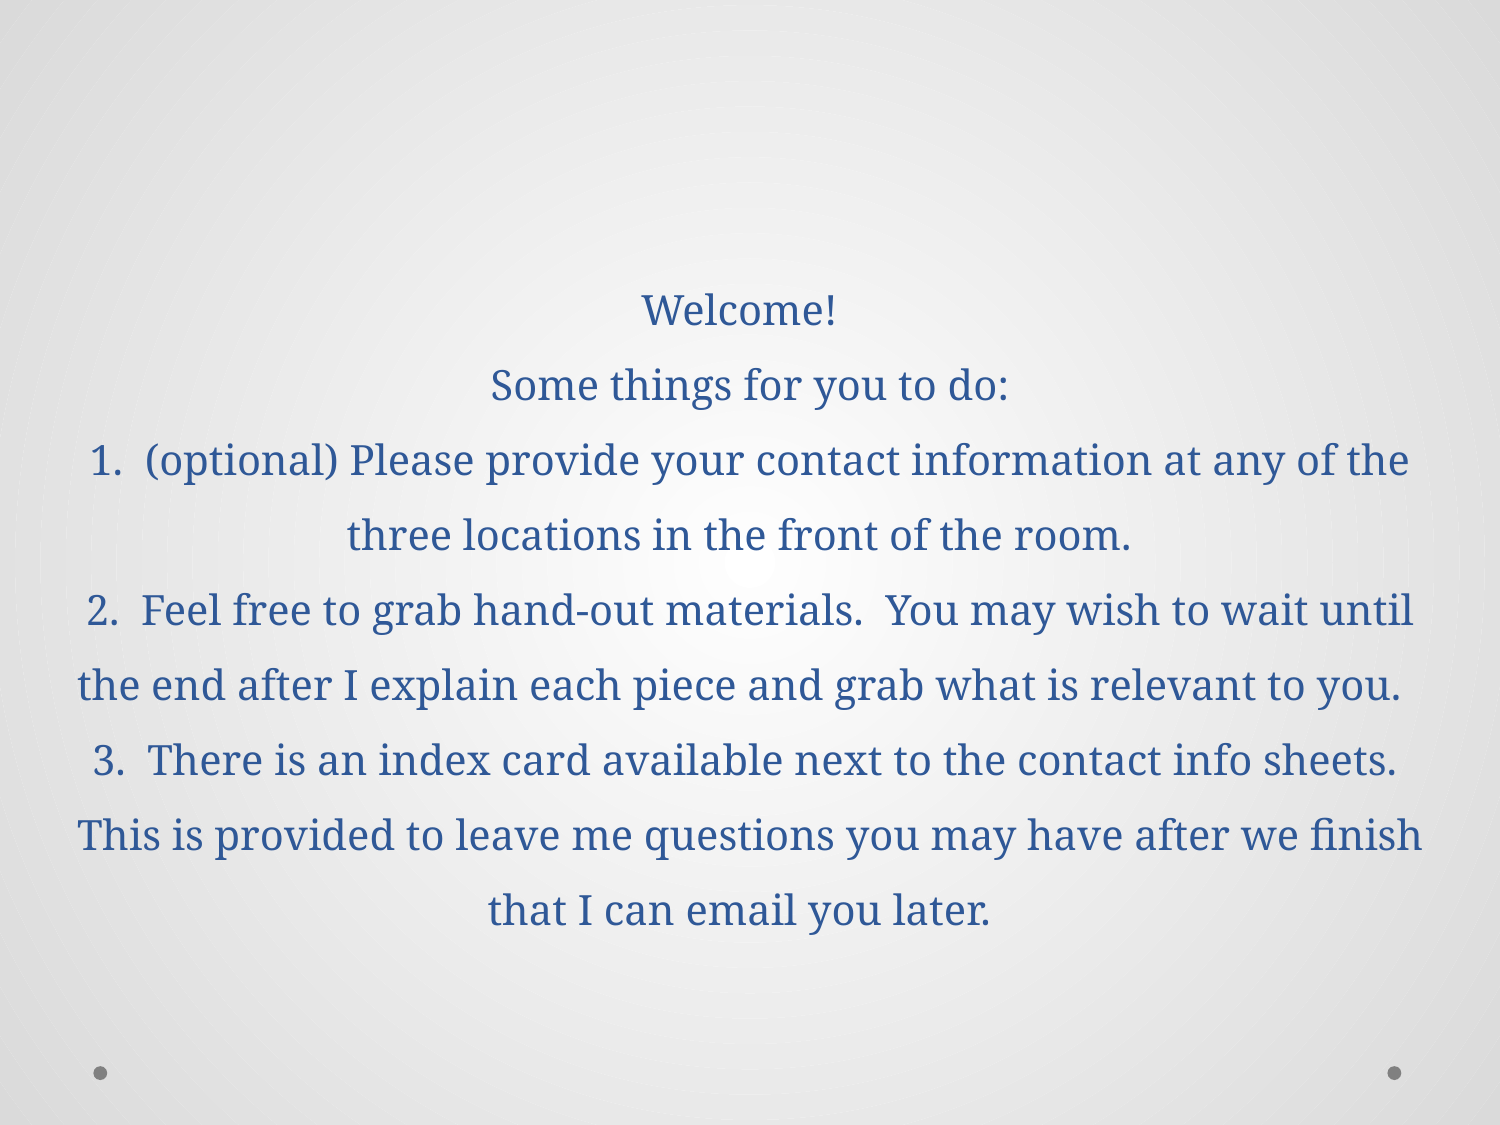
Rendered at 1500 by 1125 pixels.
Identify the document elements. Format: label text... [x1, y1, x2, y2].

title Welcome! Some things for you to do: 1. (optional) Please provide your contact information at any of the three locations in the front of the room. 2. Feel free to grab hand-out materials. You may wish to wait until the end after I explain each piece and grab what is relevant to you. 3. There is an index card available next to the contact info sheets. This is provided to leave me questions you may have after we finish that I can email you later. [37, 1, 1463, 992]
